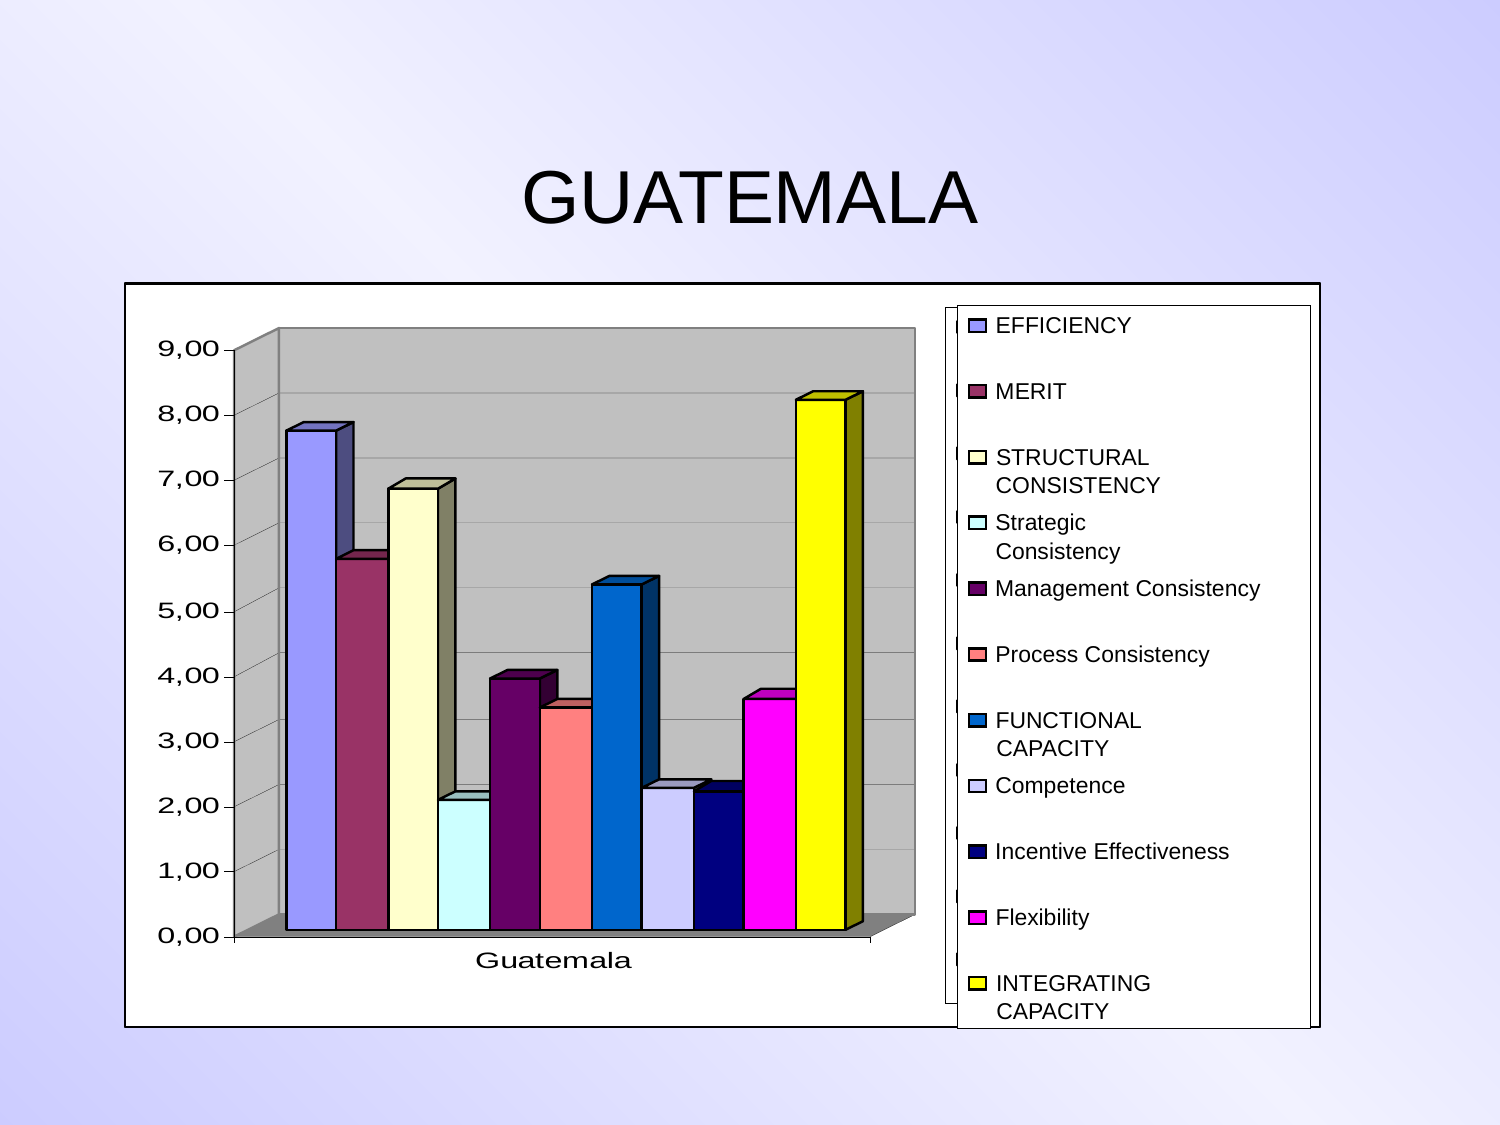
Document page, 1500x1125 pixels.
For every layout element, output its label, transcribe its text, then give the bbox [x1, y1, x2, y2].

picture [112, 274, 1338, 1038]
title GUATEMALA [112, 99, 1388, 288]
